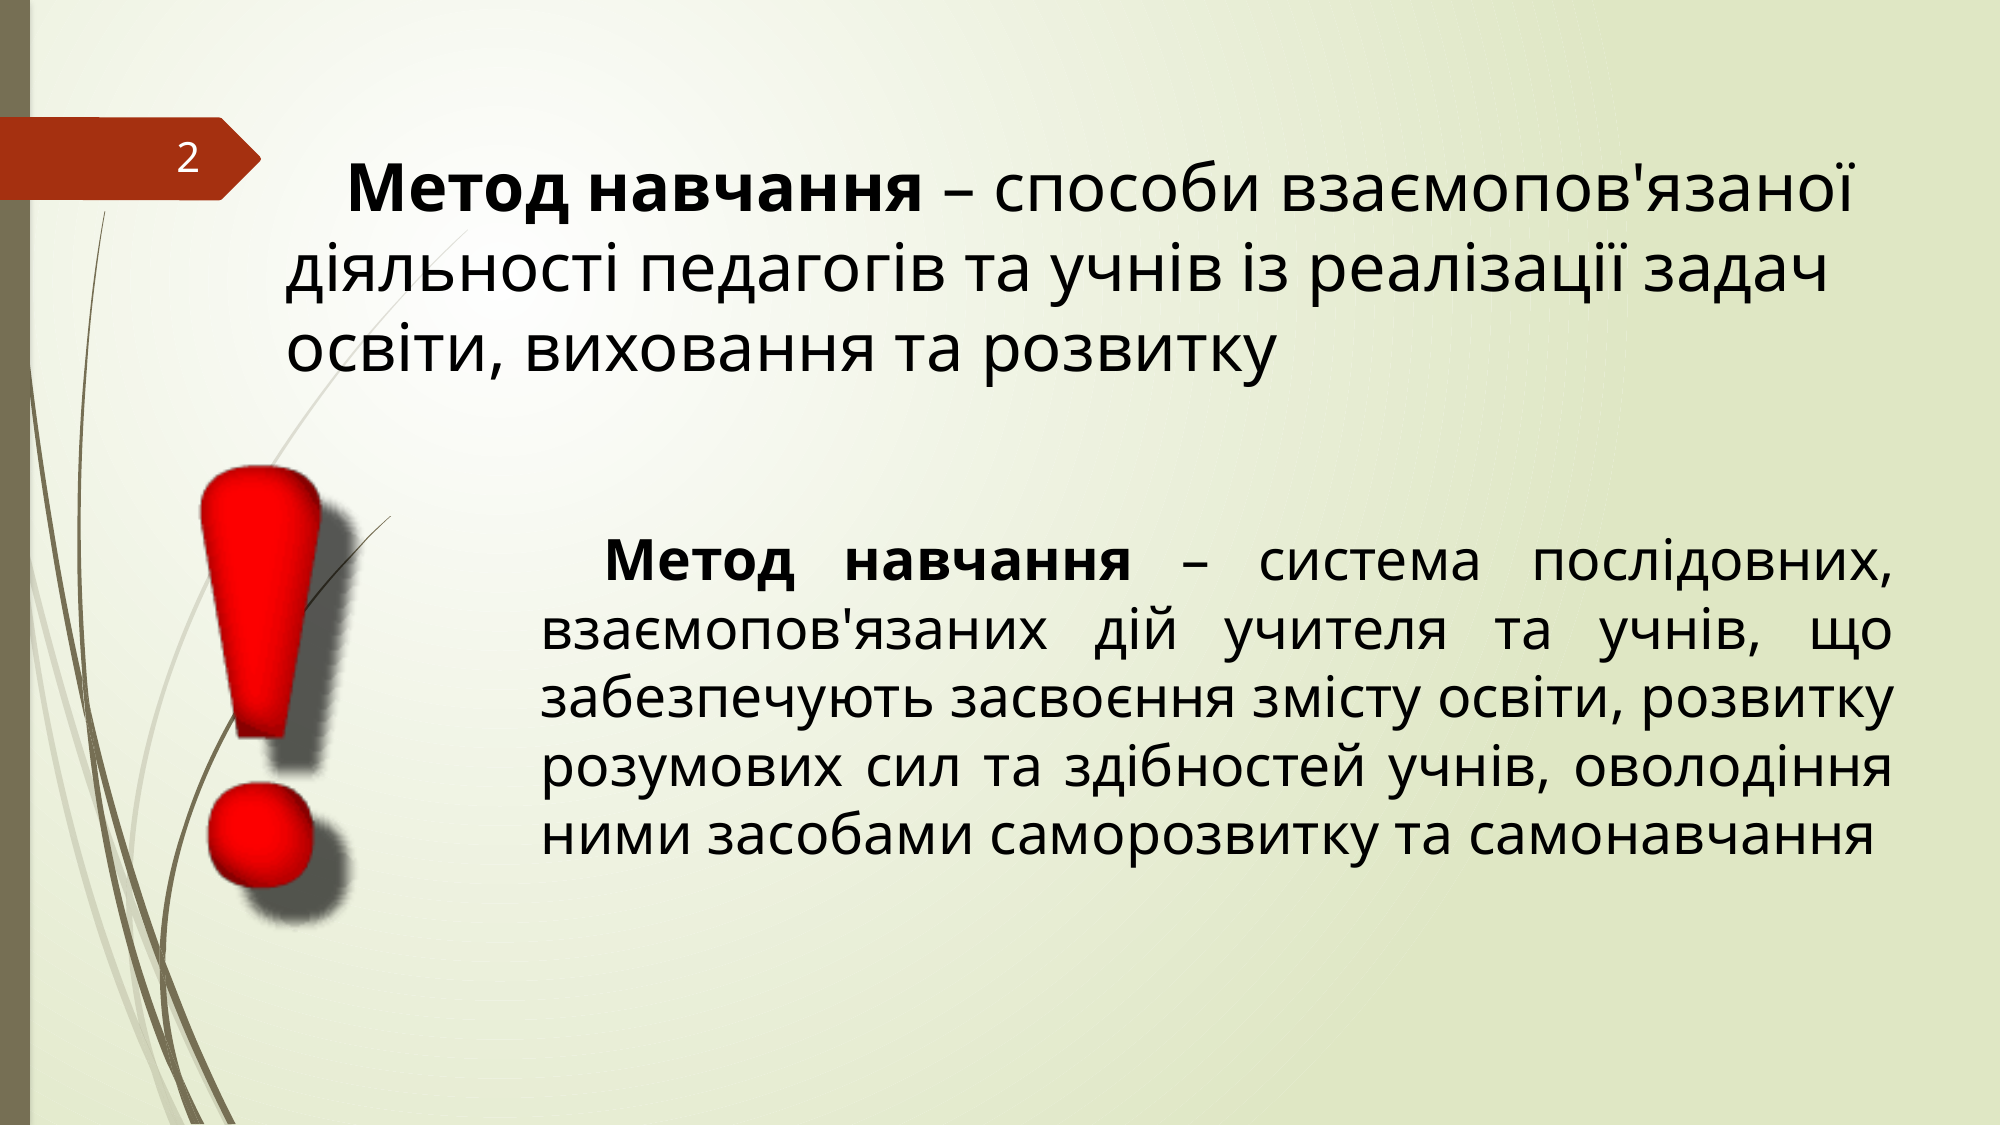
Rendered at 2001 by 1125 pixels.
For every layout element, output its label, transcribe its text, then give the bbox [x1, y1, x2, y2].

list Метод навчання – система послідовних, взаємопов'язаних дій учителя та учнів, що забезпечують засвоєння змісту освіти, розвитку розумових сил та здібностей учнів, оволодіння ними засобами саморозвитку та самонавчання [525, 516, 1910, 880]
picture [23, 451, 518, 945]
title Метод навчання – способи взаємопов'язаної діяльності педагогів та учнів із реалізації задач освіти, виховання та розвитку [270, 137, 1925, 409]
slide_number 2 [87, 129, 216, 190]
